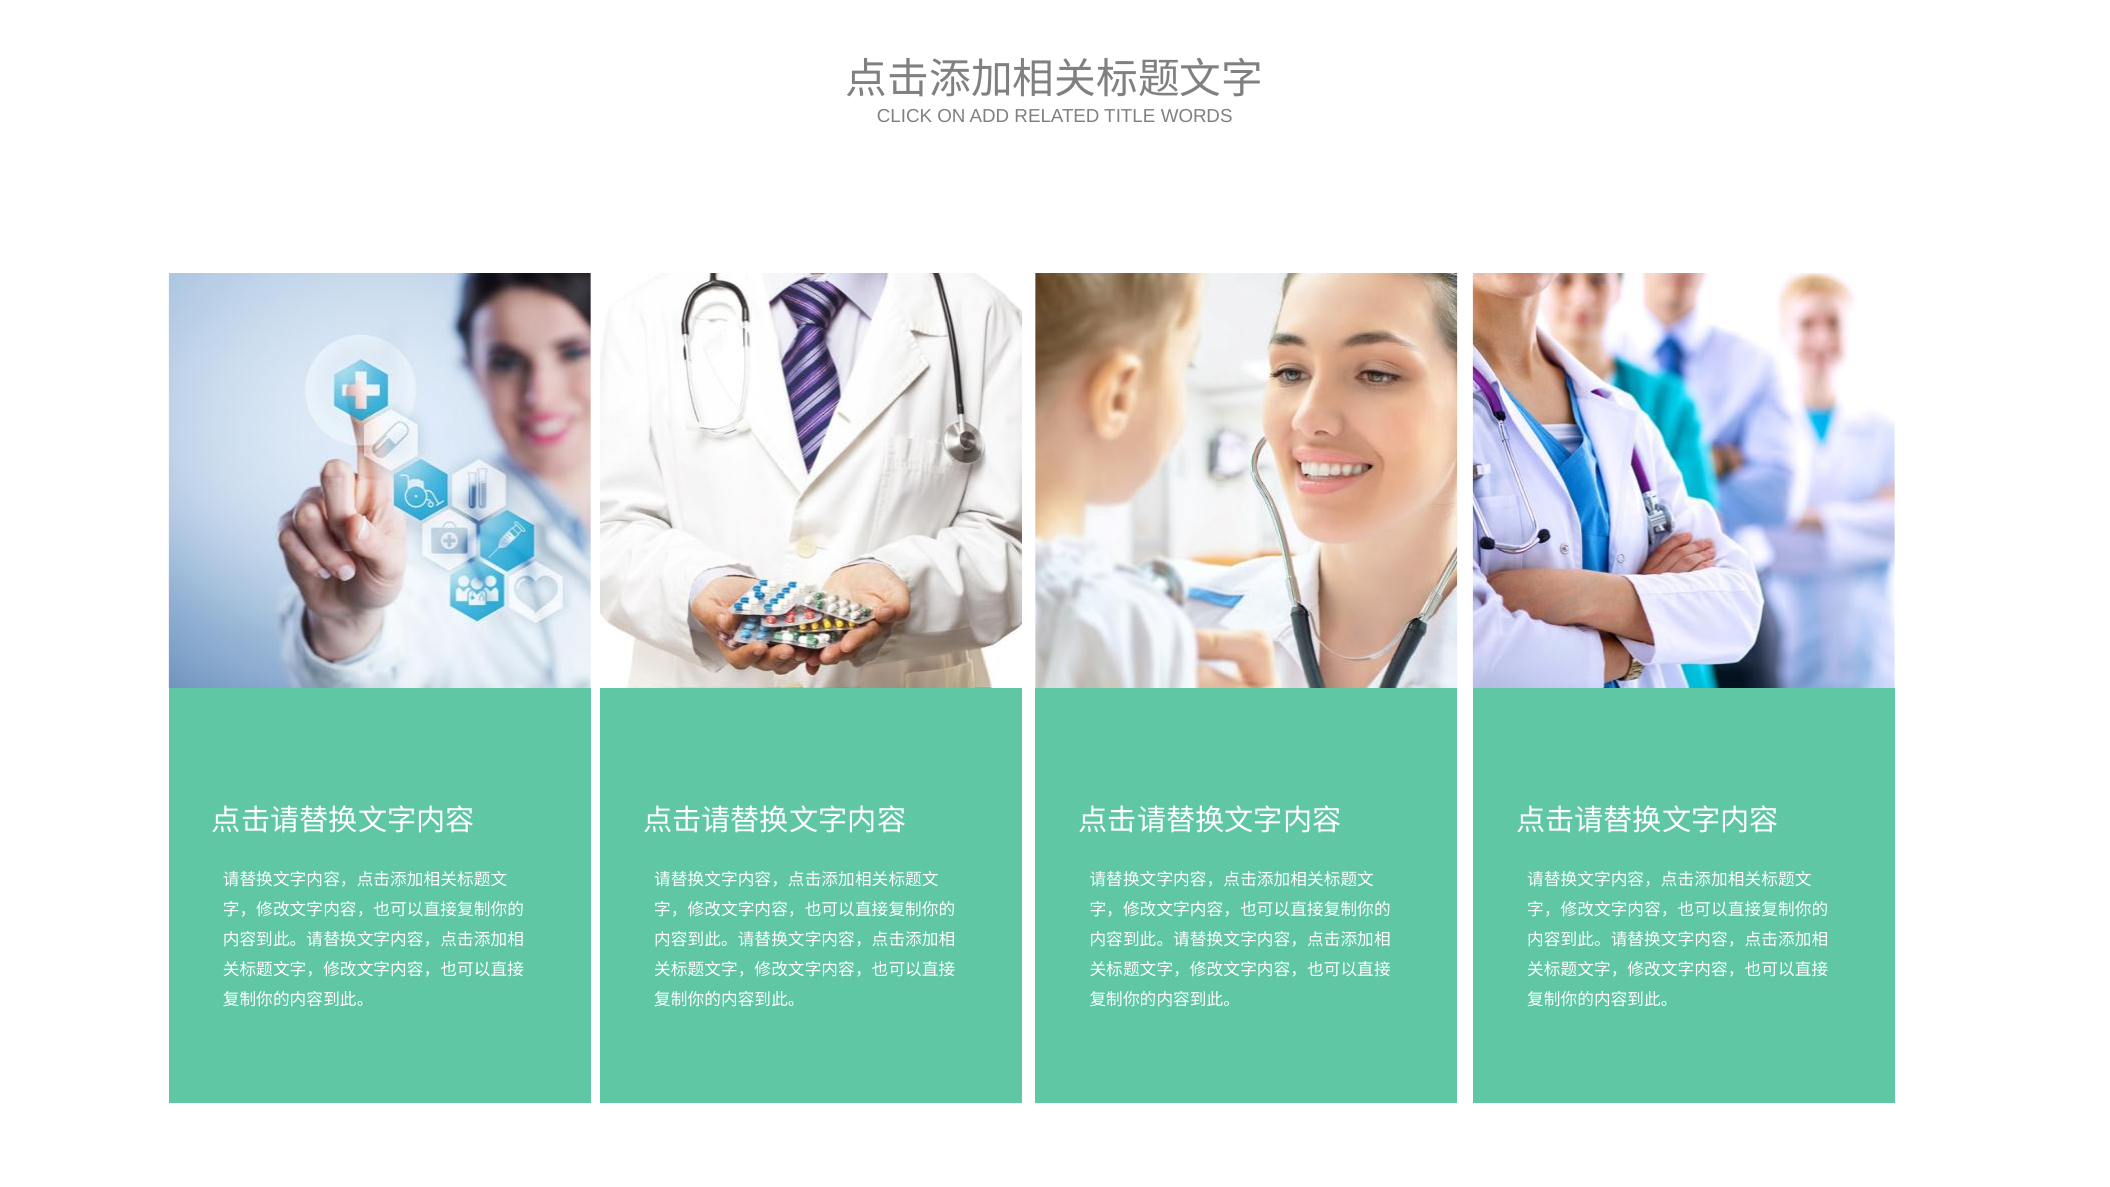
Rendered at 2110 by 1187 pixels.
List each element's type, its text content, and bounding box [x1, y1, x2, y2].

text_box 点击添加相关标题文字 [803, 44, 1307, 107]
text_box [1472, 273, 1895, 1103]
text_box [1035, 273, 1458, 1103]
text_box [168, 273, 591, 1103]
text_box CLICK ON ADD RELATED TITLE WORDS [852, 95, 1257, 130]
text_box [599, 273, 1022, 1103]
